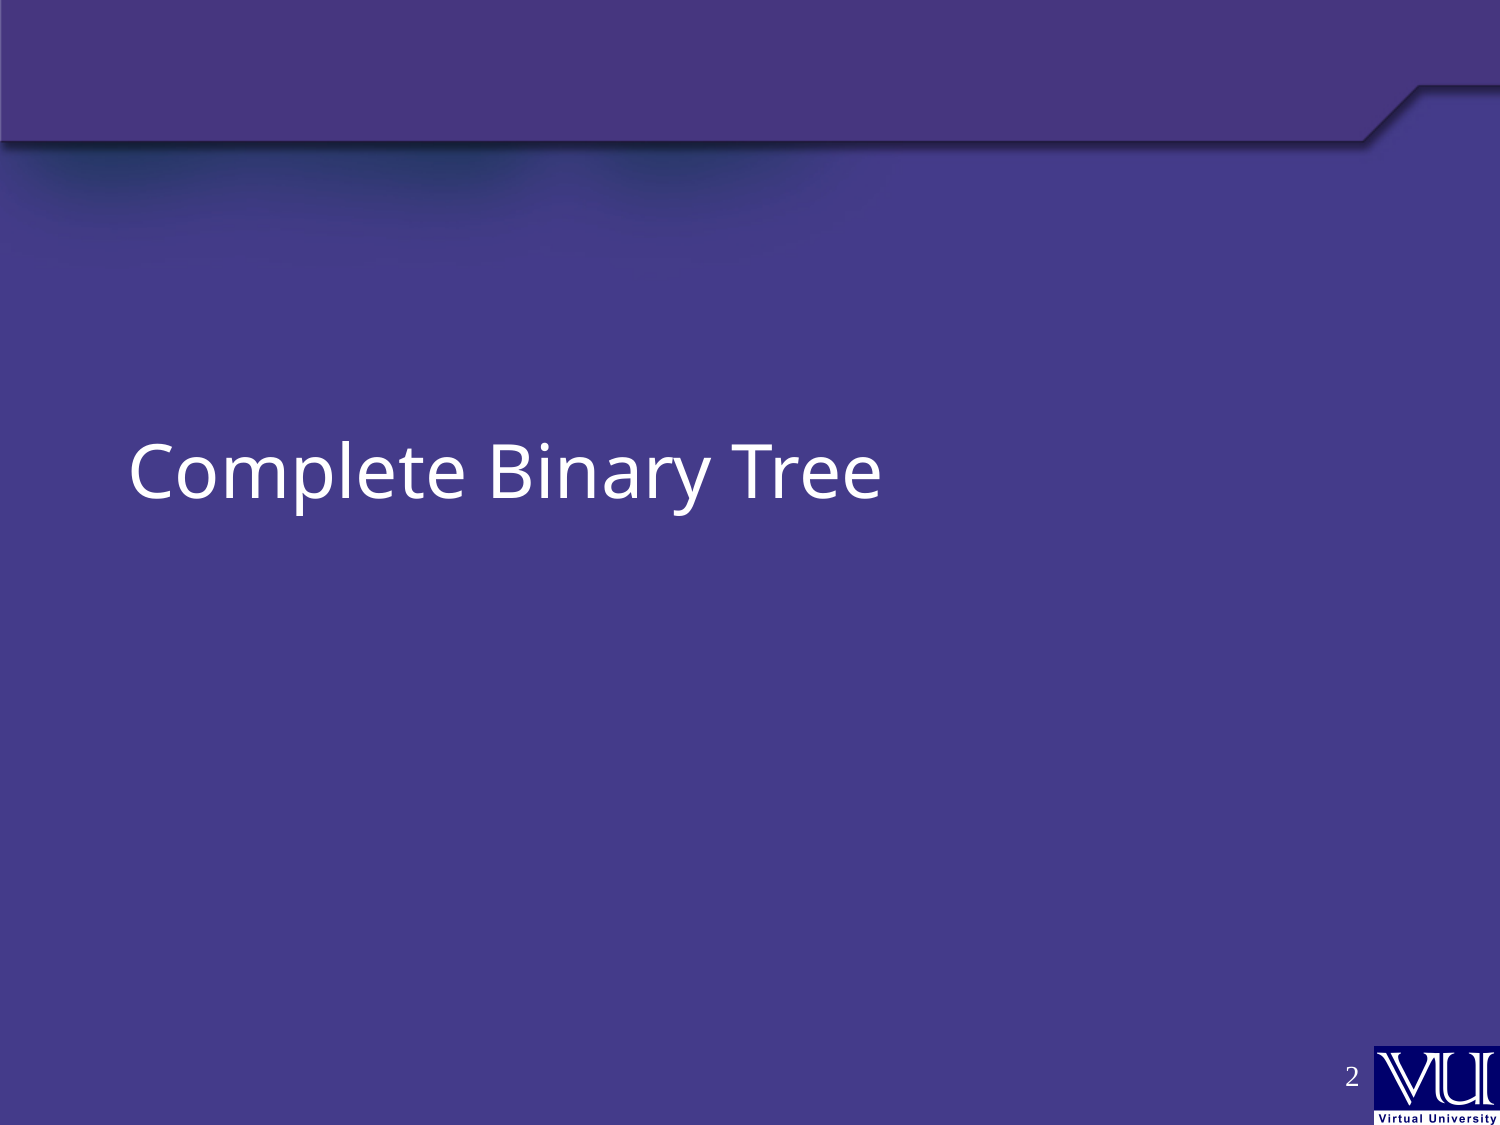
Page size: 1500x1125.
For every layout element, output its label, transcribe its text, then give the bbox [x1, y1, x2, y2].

picture [0, 0, 1500, 1125]
title Complete Binary Tree [112, 375, 1388, 563]
text_box ‹#› [1062, 1049, 1375, 1125]
